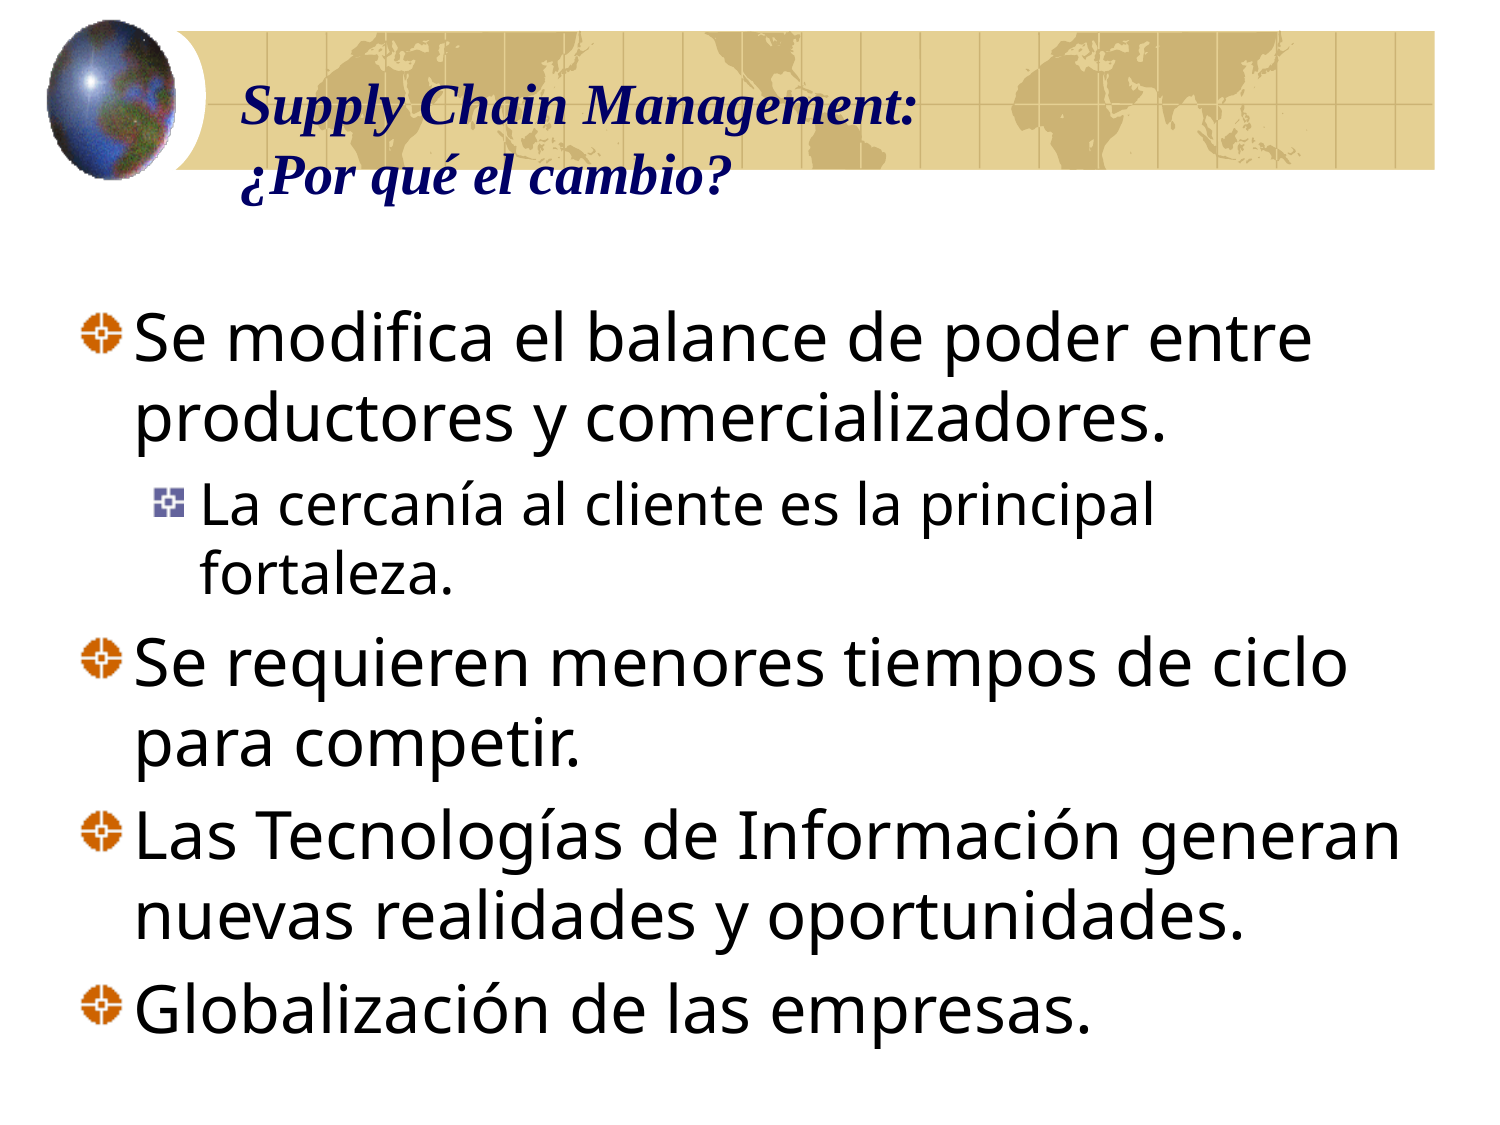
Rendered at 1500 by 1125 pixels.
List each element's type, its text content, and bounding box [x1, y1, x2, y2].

picture [42, 14, 190, 185]
picture [77, 636, 125, 684]
picture [77, 983, 125, 1030]
list Se modifica el balance de poder entre productores y comercializadores. La cercanía al cliente es la principal fortaleza. Se requieren menores tiempos de ciclo para competir. Las Tecnologías de Información generan nuevas realidades y oportunidades. Globalización de las empresas. [62, 287, 1438, 1001]
picture [152, 486, 184, 517]
picture [77, 311, 125, 359]
title Supply Chain Management: ¿Por qué el cambio? [224, 42, 1500, 231]
picture [77, 809, 125, 857]
